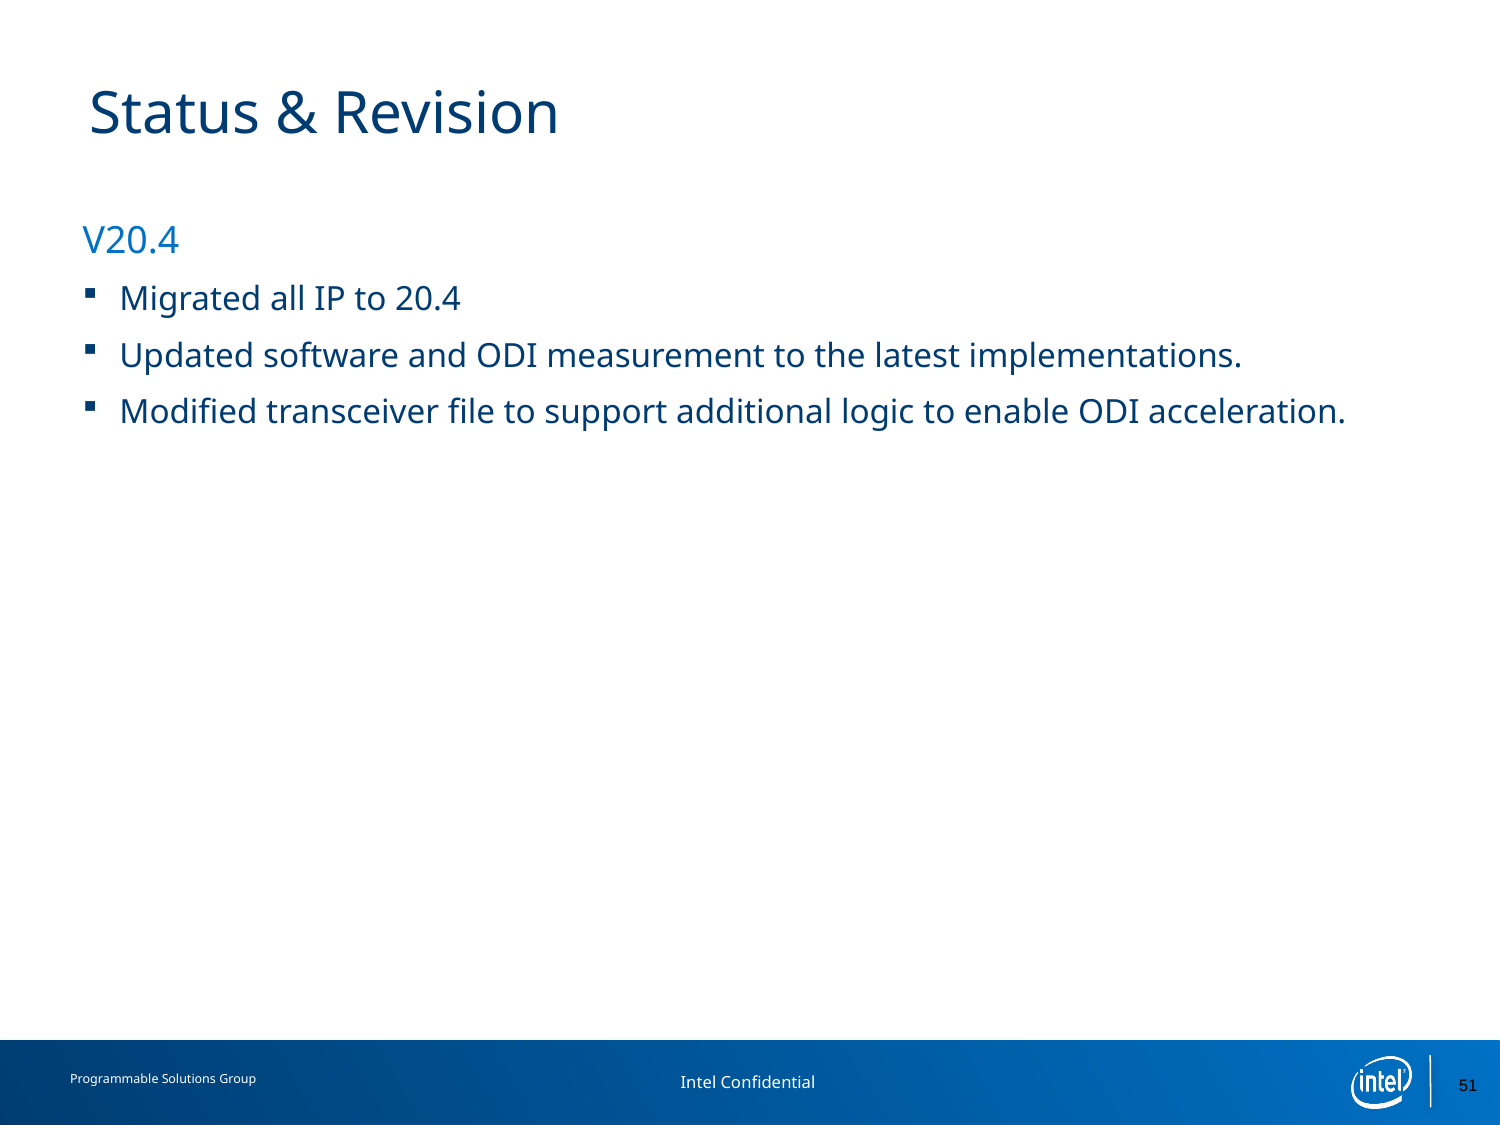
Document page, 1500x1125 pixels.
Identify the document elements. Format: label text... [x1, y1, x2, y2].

list V20.4 Migrated all IP to 20.4 Updated software and ODI measurement to the latest implementations. Modified transceiver file to support additional logic to enable ODI acceleration. [67, 208, 1463, 1034]
title Status & Revision [74, 67, 1425, 208]
slide_number 51 [1127, 1055, 1478, 1116]
